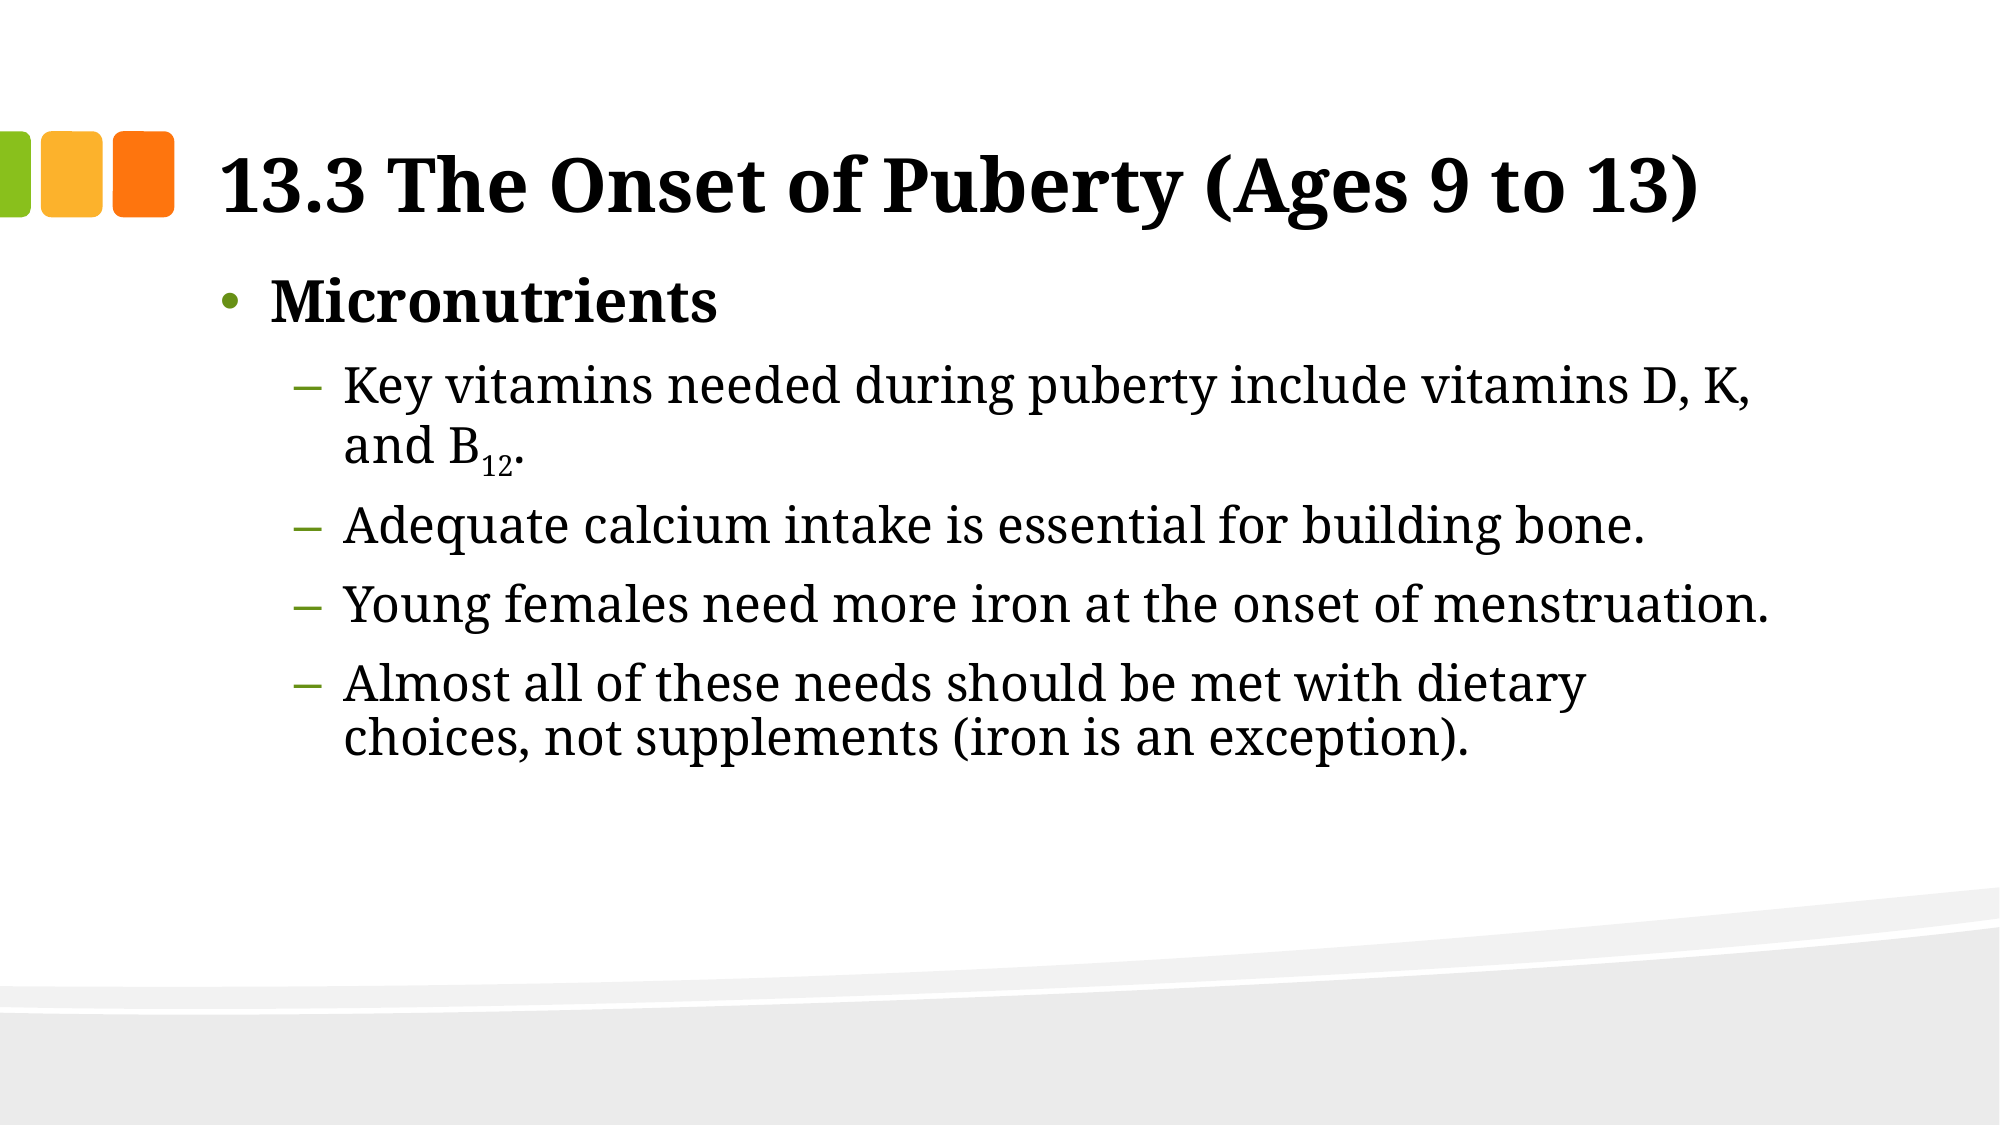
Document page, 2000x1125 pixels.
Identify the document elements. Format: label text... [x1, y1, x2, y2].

title 13.3 The Onset of Puberty (Ages 9 to 13) [199, 24, 1800, 238]
list Micronutrients Key vitamins needed during puberty include vitamins D, K, and B12. Adequate calcium intake is essential for building bone. Young females need more iron at the onset of menstruation. Almost all of these needs should be met with dietary choices, not supplements (iron is an exception). [199, 262, 1800, 1013]
